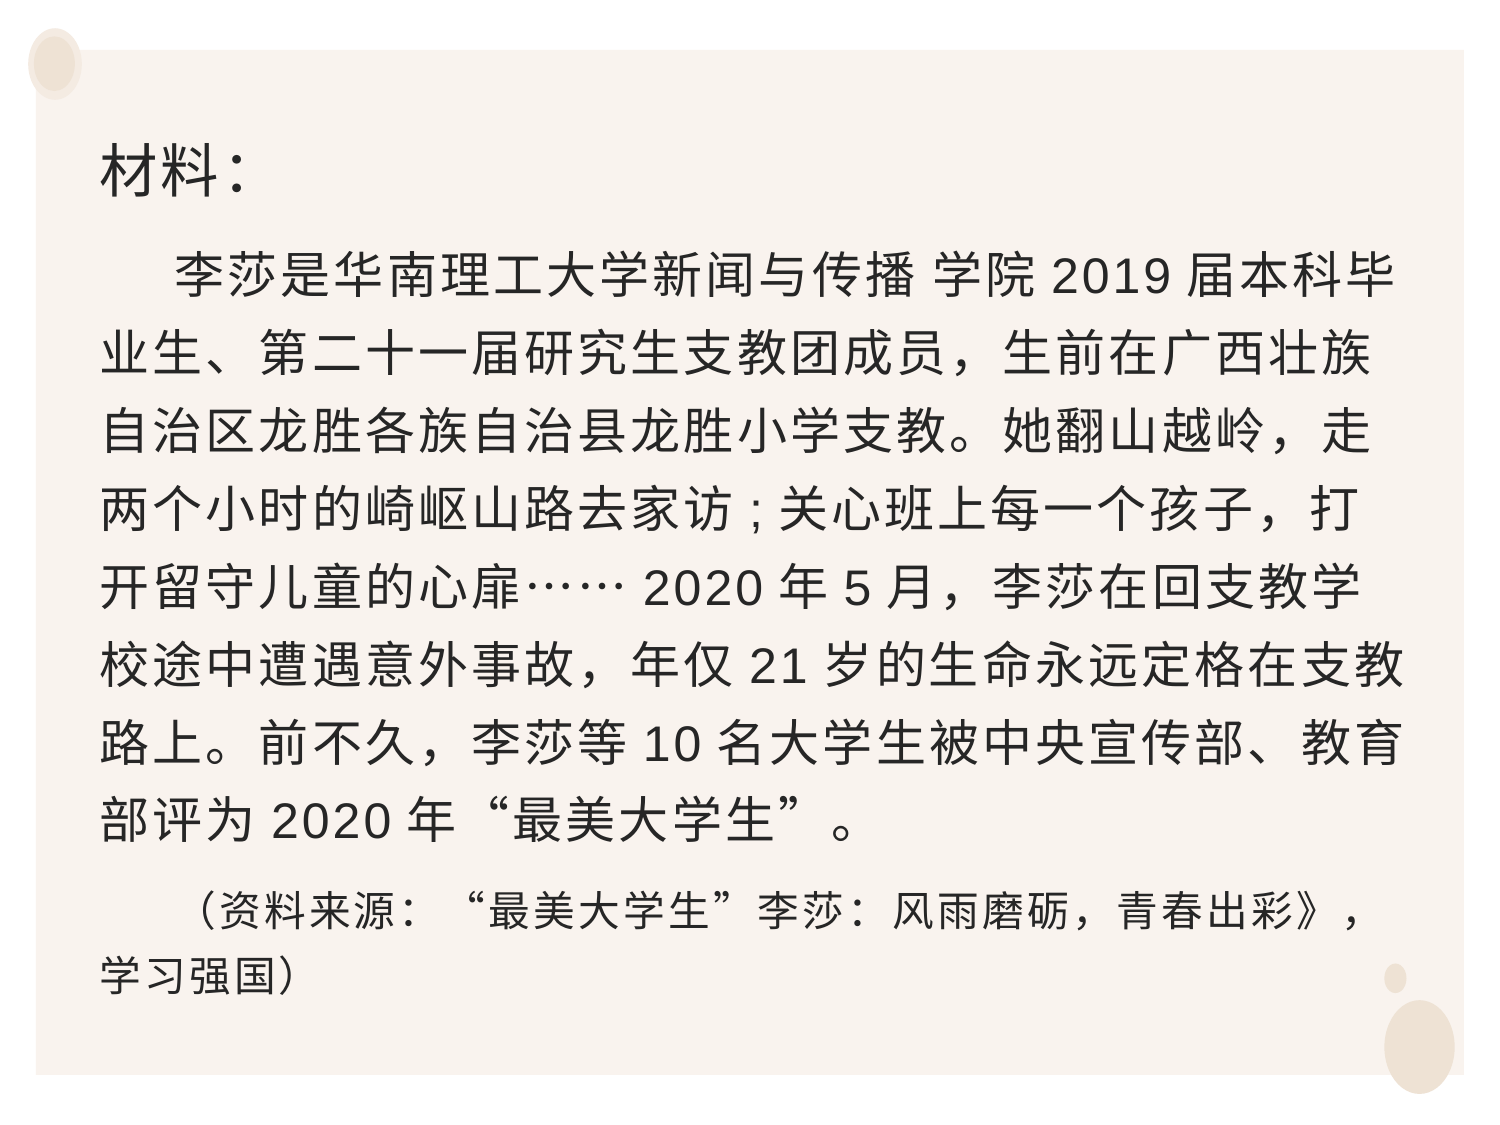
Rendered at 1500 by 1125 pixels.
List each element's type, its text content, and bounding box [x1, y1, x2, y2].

list 材料： 李莎是华南理工大学新闻与传播 学院2019届本科毕业生、第二十一届研究生支教团成员，生前在广西壮族自治区龙胜各族自治县龙胜小学支教。她翻山越岭，走两个小时的崎岖山路去家访;关心班上每一个孩子，打开留守儿童的心扉……2020年5月，李莎在回支教学校途中遭遇意外事故，年仅21岁的生命永远定格在支教路上。前不久，李莎等10名大学生被中央宣传部、教育部评为2020年“最美大学生”。 （资料来源：“最美大学生”李莎：风雨磨砺，青春出彩》，学习强国） [88, 113, 1424, 953]
